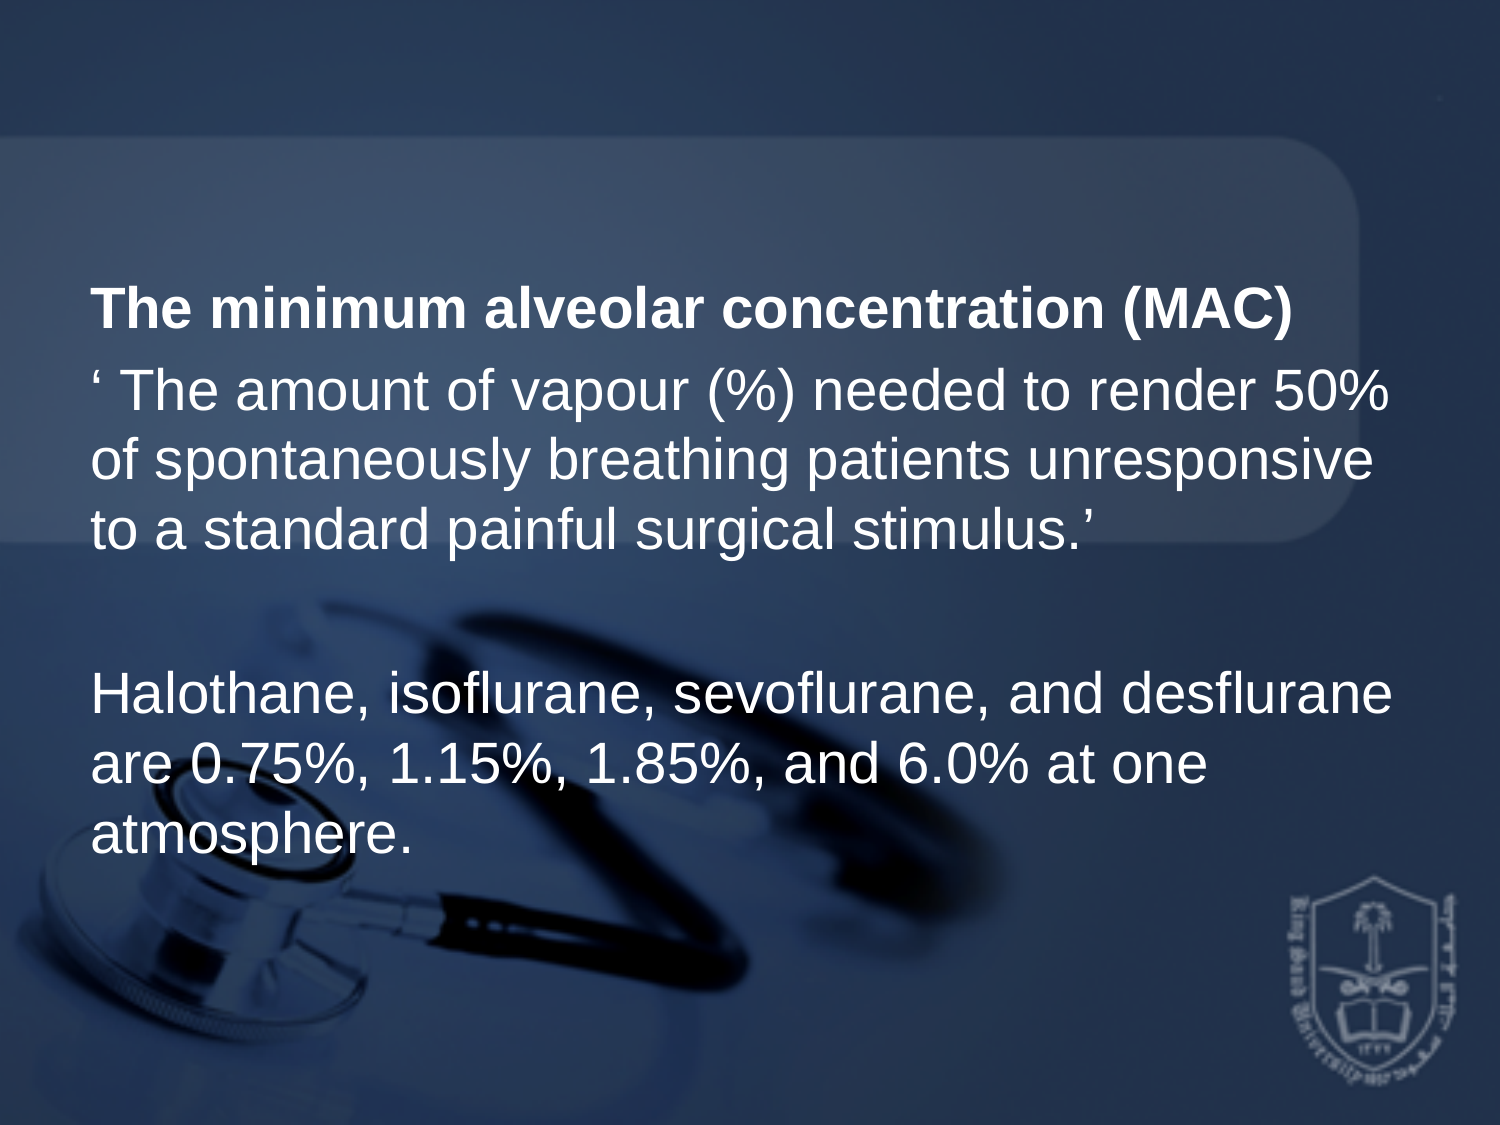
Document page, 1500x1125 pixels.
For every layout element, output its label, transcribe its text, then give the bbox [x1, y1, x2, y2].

picture [0, 0, 1500, 1125]
list The minimum alveolar concentration (MAC) ‘ The amount of vapour (%) needed to render 50% of spontaneously breathing patients unresponsive to a standard painful surgical stimulus.’ Halothane, isoflurane, sevoflurane, and desflurane are 0.75%, 1.15%, 1.85%, and 6.0% at one atmosphere. [75, 262, 1425, 1005]
